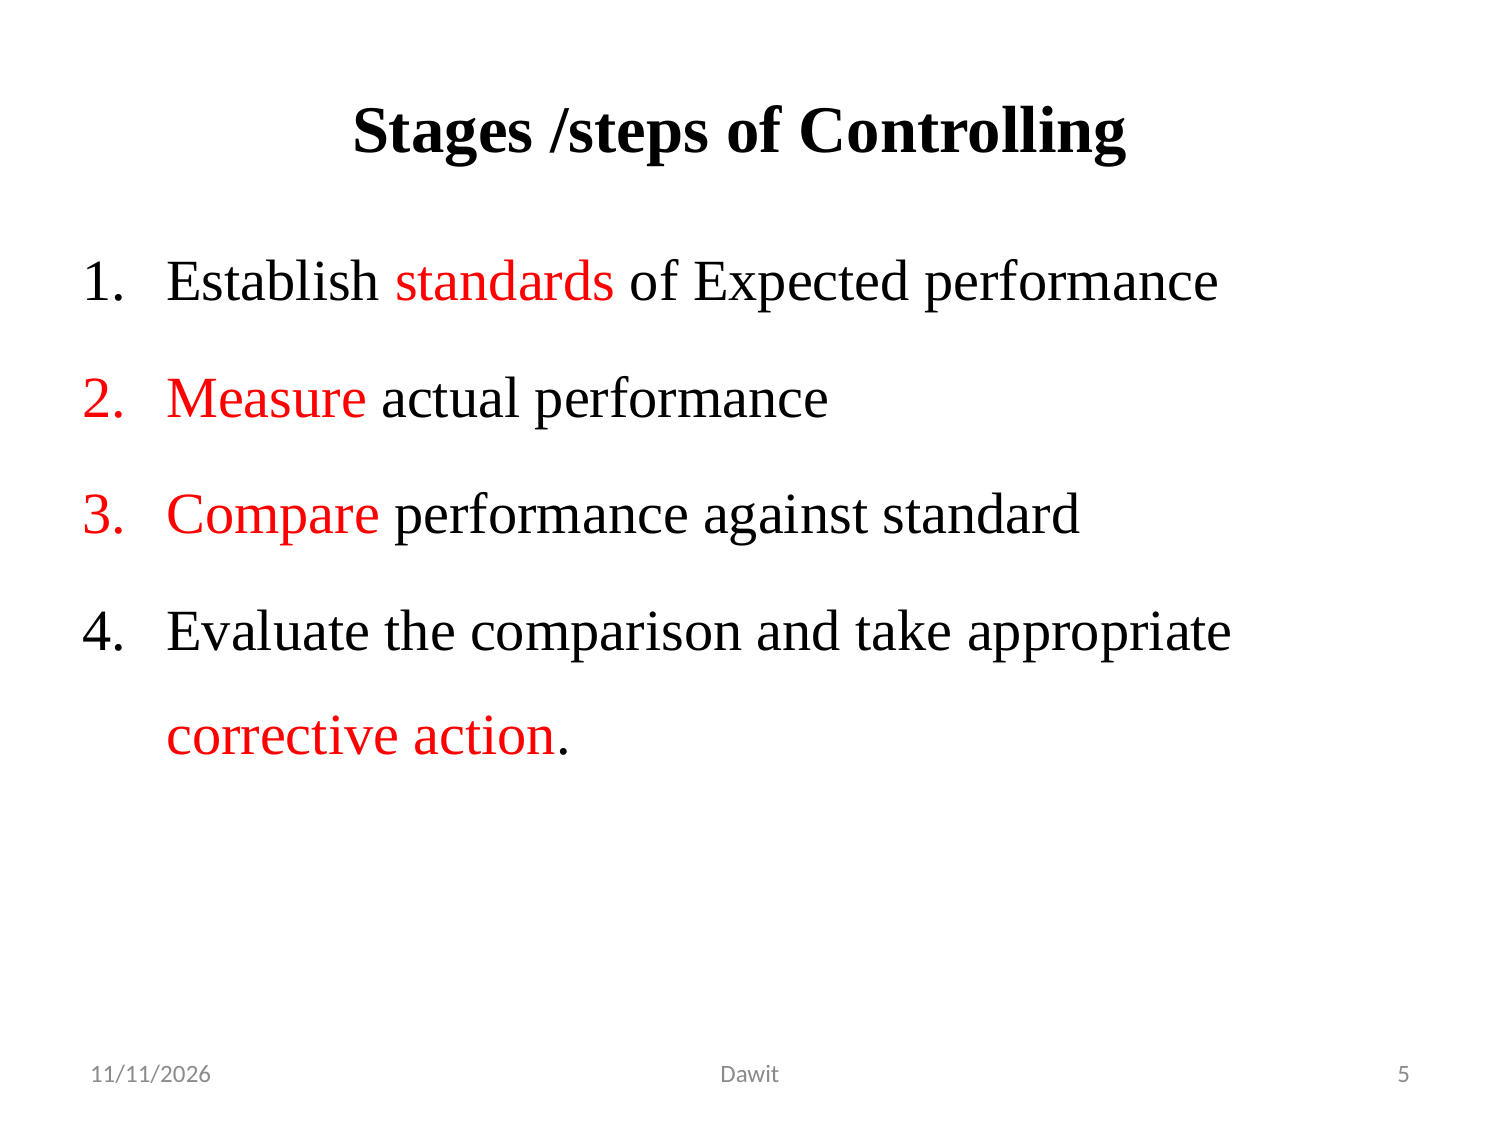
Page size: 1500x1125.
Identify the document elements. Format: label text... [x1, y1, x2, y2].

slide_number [75, 1042, 425, 1103]
title Stages /steps of Controlling [62, 50, 1413, 175]
footer Dawit [512, 1042, 988, 1103]
slide_number 5 [1074, 1042, 1425, 1103]
list Establish standards of Expected performance Measure actual performance Compare performance against standard Evaluate the comparison and take appropriate corrective action. [67, 200, 1425, 952]
